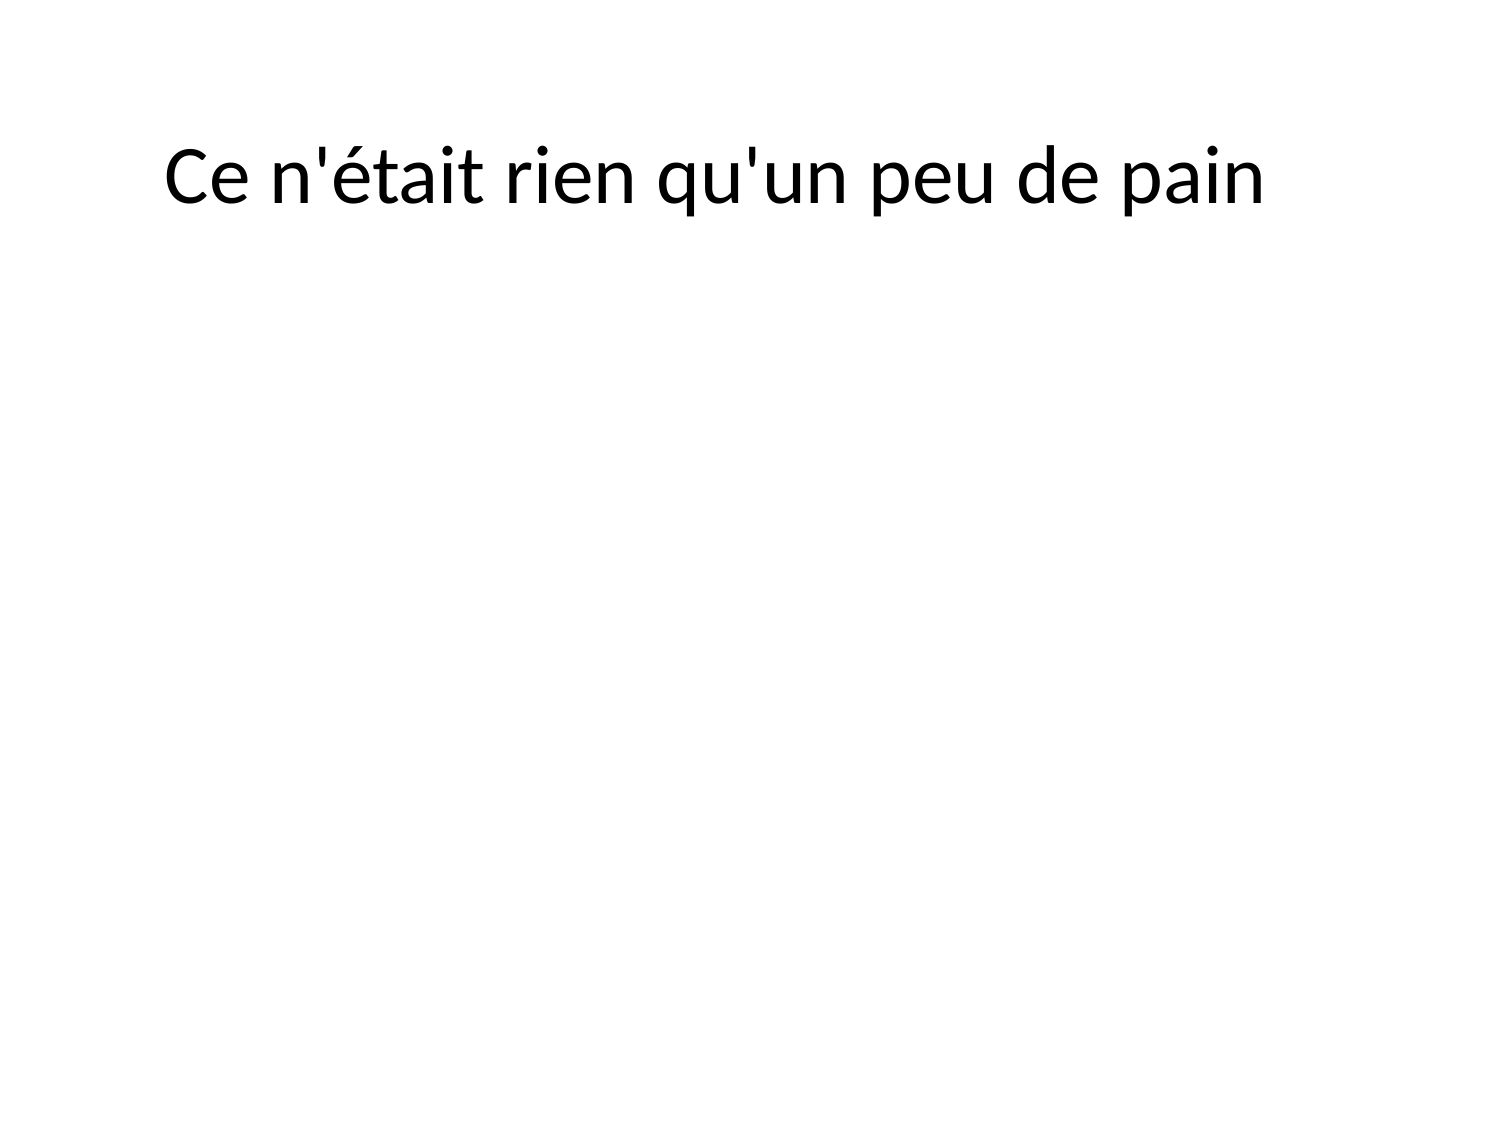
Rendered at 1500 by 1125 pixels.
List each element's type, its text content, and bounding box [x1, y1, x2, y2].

text_box Ce n'était rien qu'un peu de pain [150, 112, 1500, 428]
